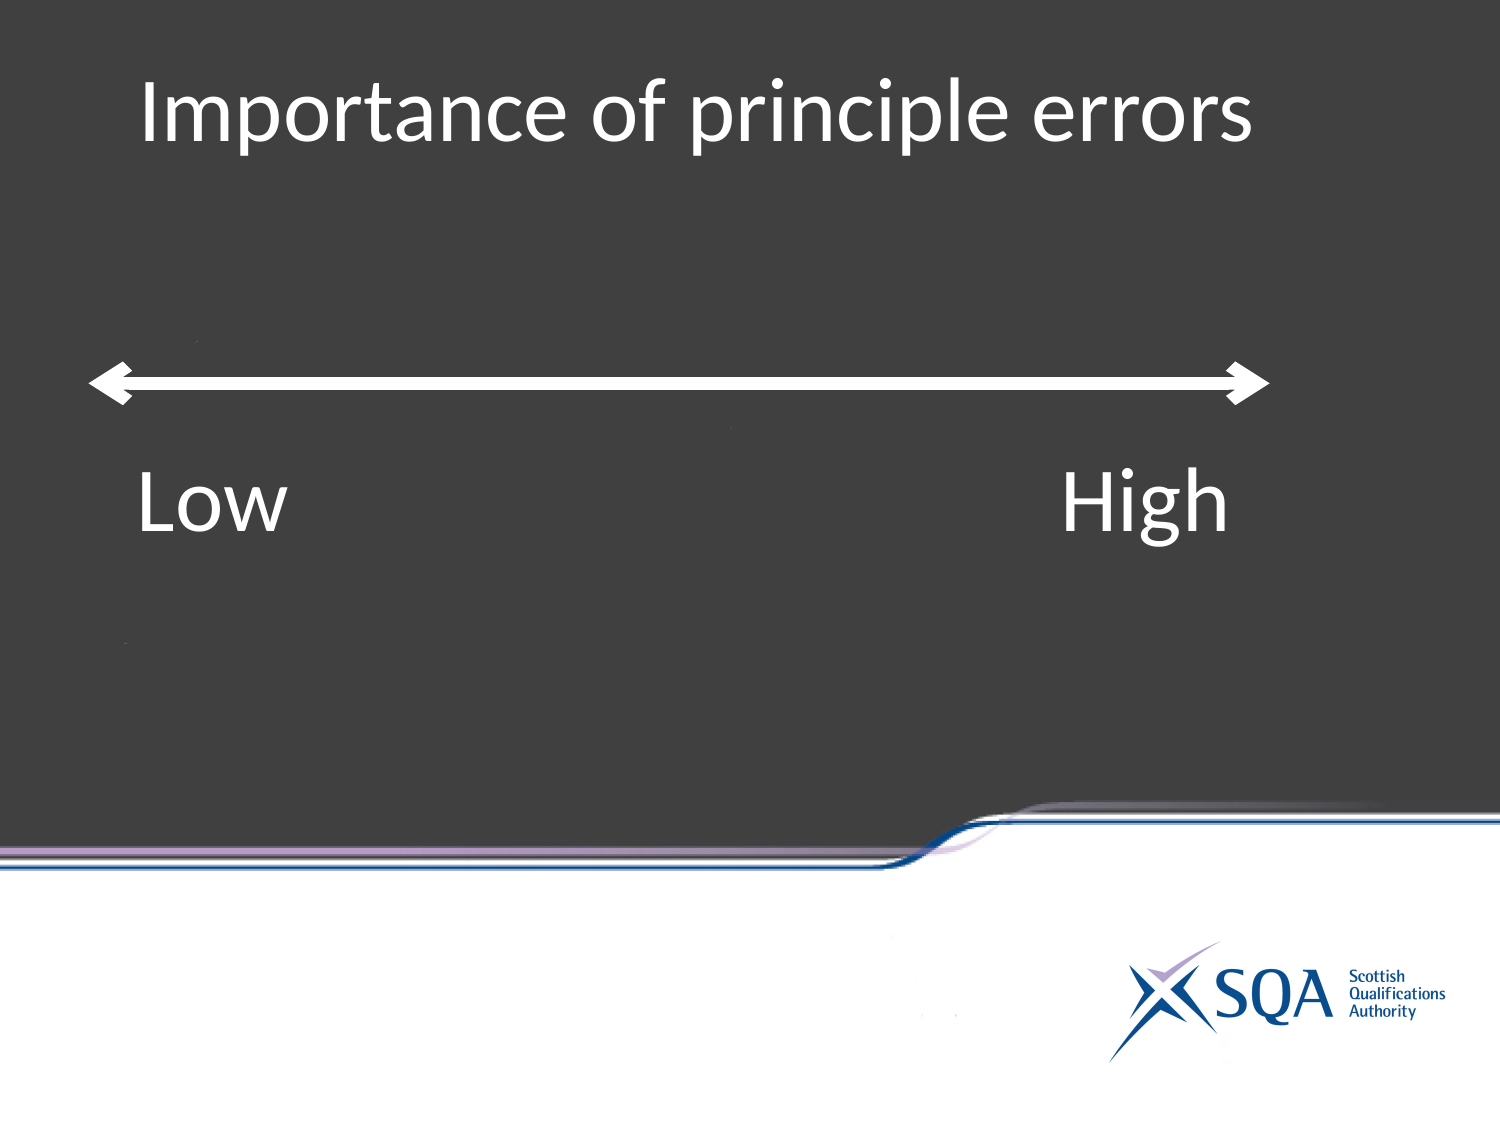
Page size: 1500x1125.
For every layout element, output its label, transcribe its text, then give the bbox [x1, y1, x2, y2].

text_box Importance of principle errors [123, 42, 1353, 168]
text_box High [974, 432, 1317, 558]
text_box Low [41, 432, 384, 558]
picture [0, 0, 1500, 1125]
